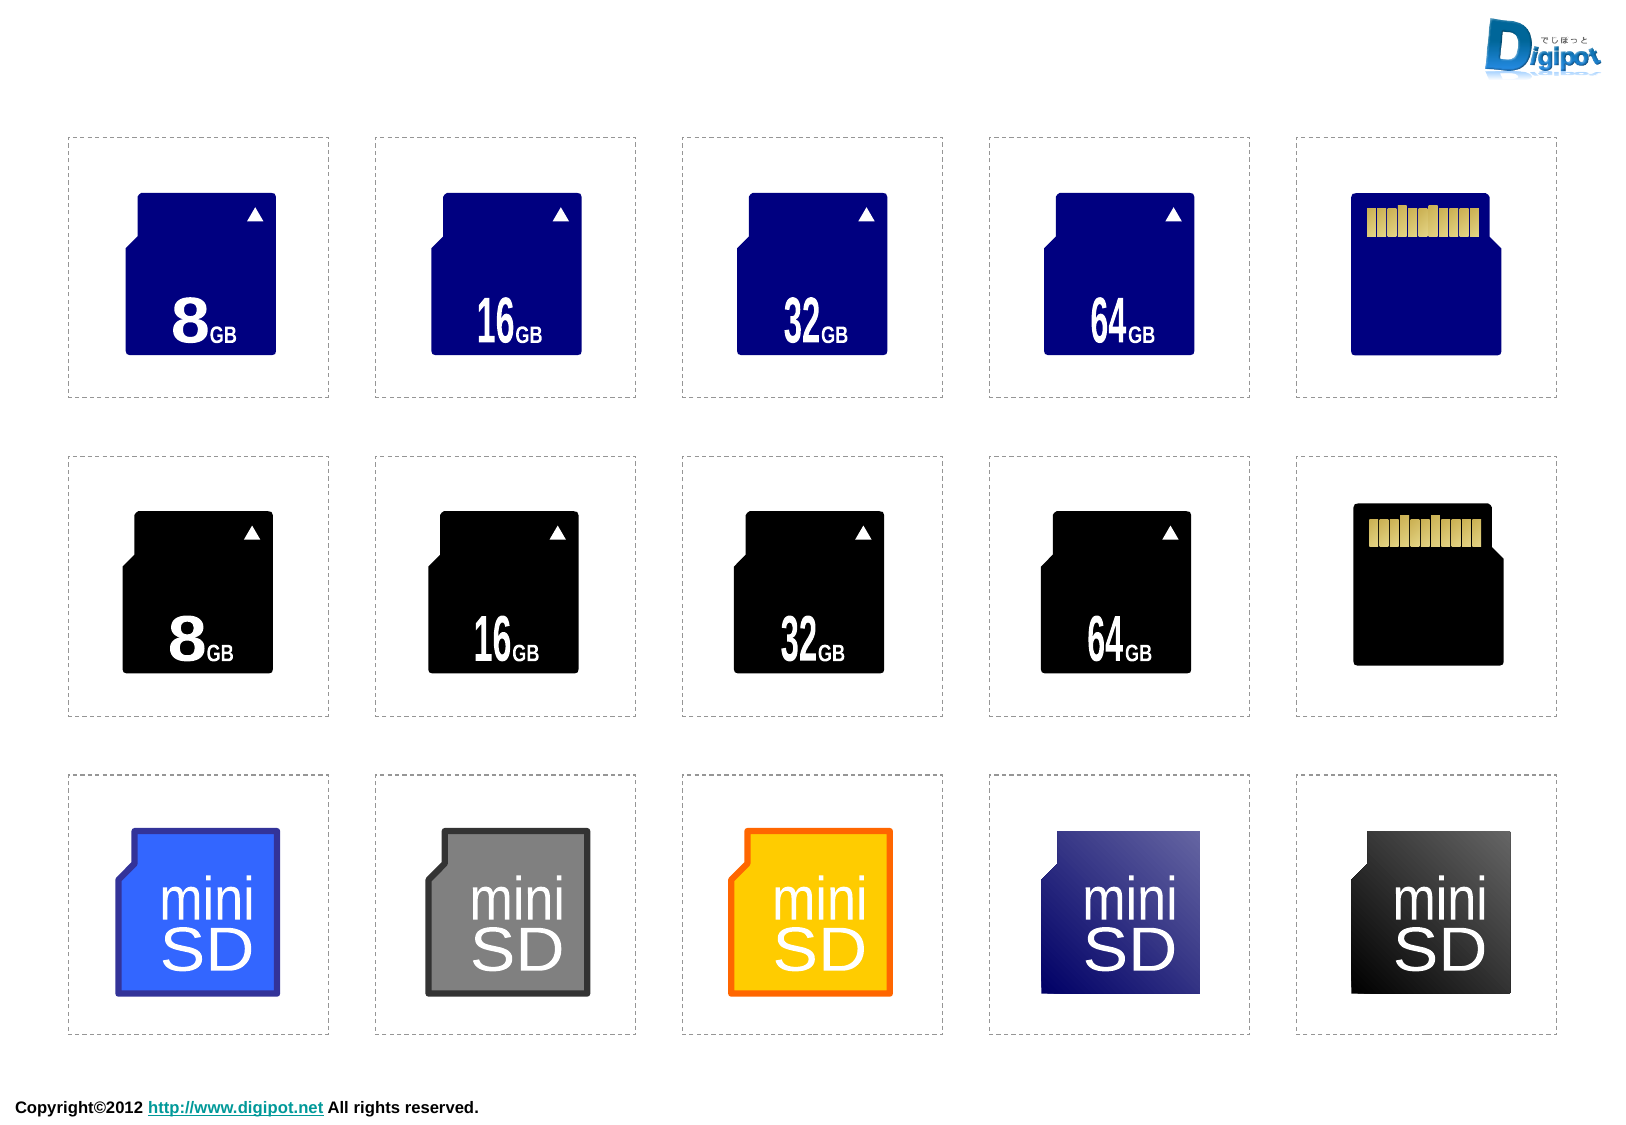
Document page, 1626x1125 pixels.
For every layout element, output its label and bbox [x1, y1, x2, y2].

text_box [1353, 503, 1504, 666]
text_box [1351, 193, 1502, 356]
text_box [733, 511, 885, 674]
text_box [731, 831, 890, 994]
text_box [1041, 831, 1200, 994]
text_box [122, 511, 273, 674]
picture [1485, 18, 1602, 82]
text_box [1351, 831, 1511, 994]
text_box [428, 831, 588, 994]
text_box [1040, 511, 1192, 674]
text_box [125, 192, 276, 356]
text_box [431, 192, 582, 356]
text_box [1044, 192, 1195, 356]
text_box [428, 511, 579, 674]
text_box [737, 192, 888, 356]
text_box [118, 831, 278, 994]
